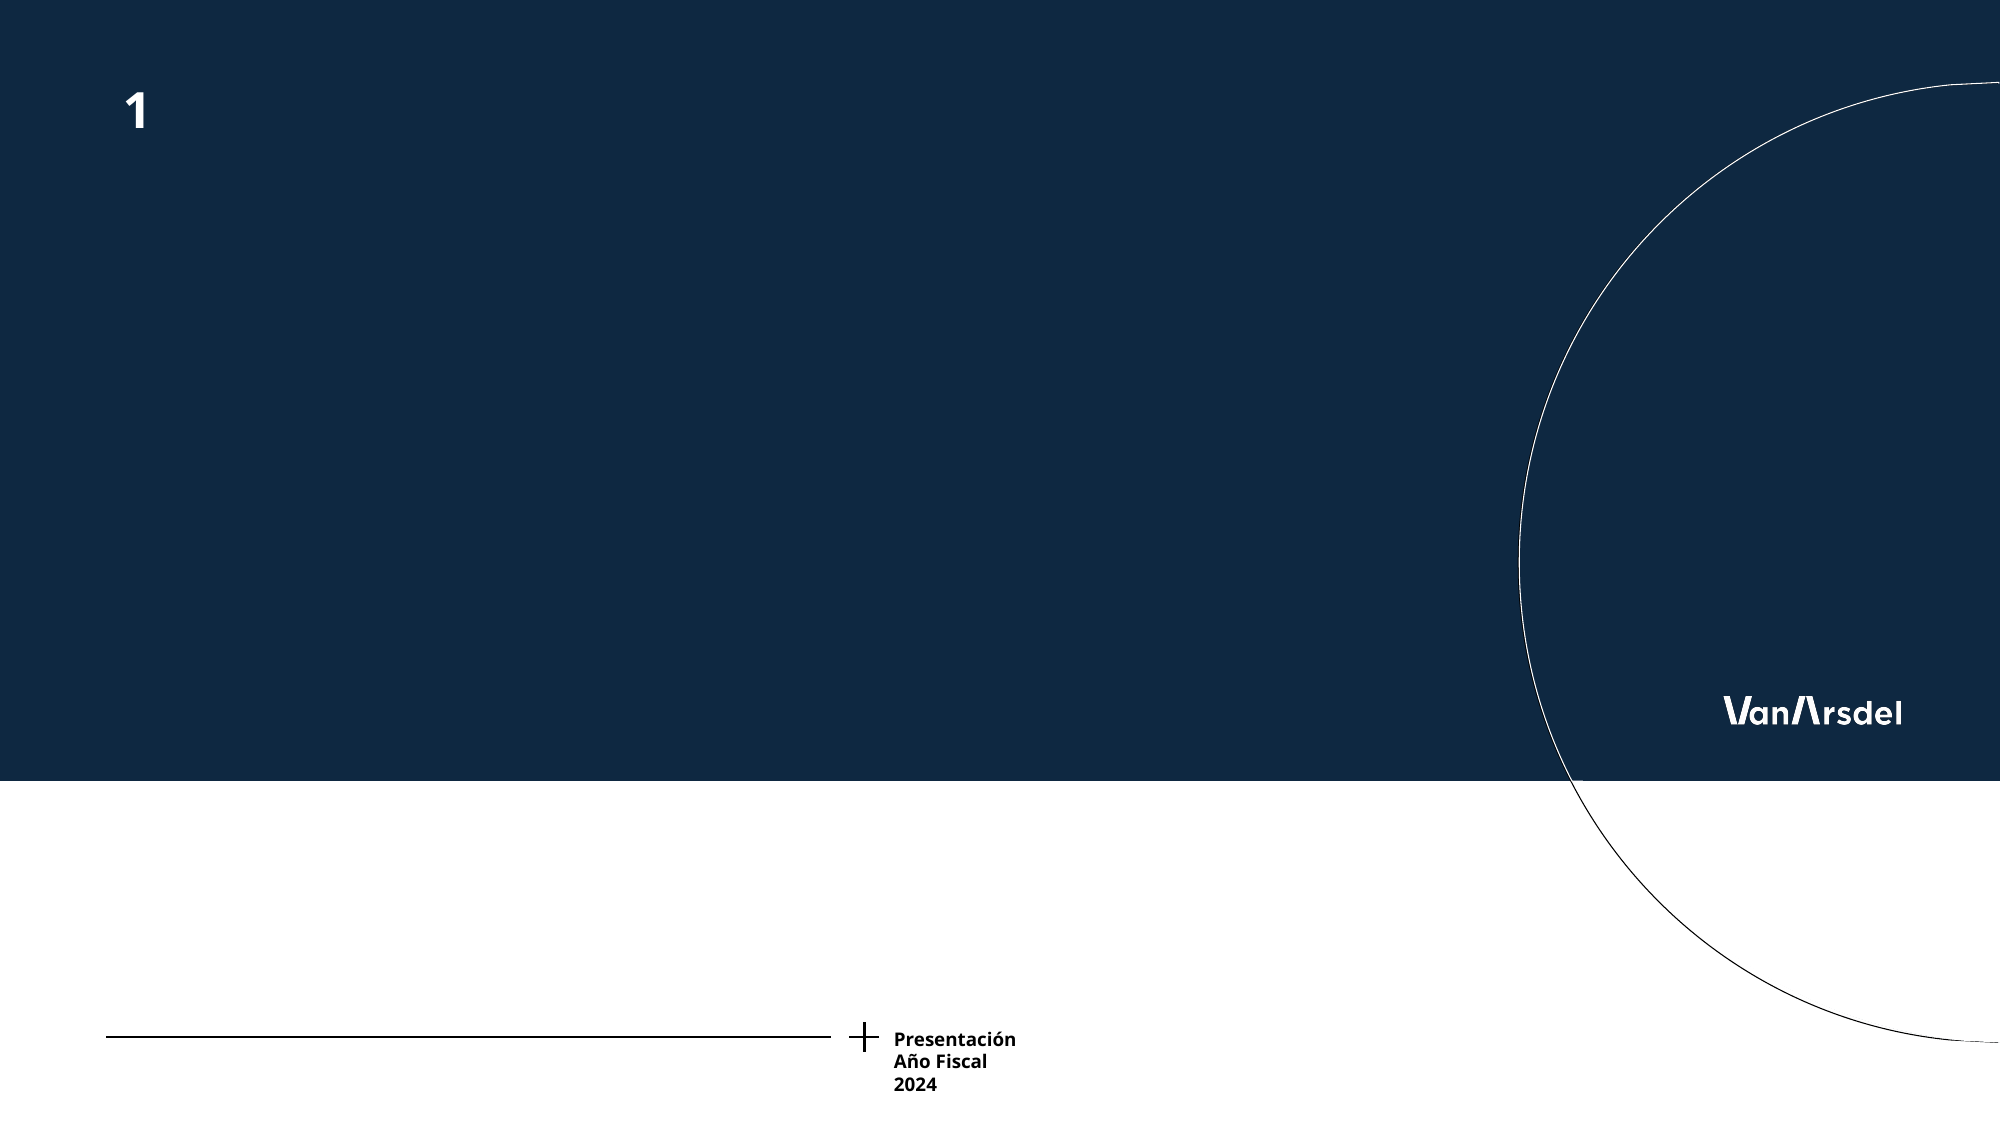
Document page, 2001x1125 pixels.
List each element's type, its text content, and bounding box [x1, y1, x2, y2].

footer Presentación Año Fiscal 2024 [878, 1020, 1034, 1080]
slide_number 1 [26, 70, 167, 150]
picture [1717, 657, 1907, 764]
